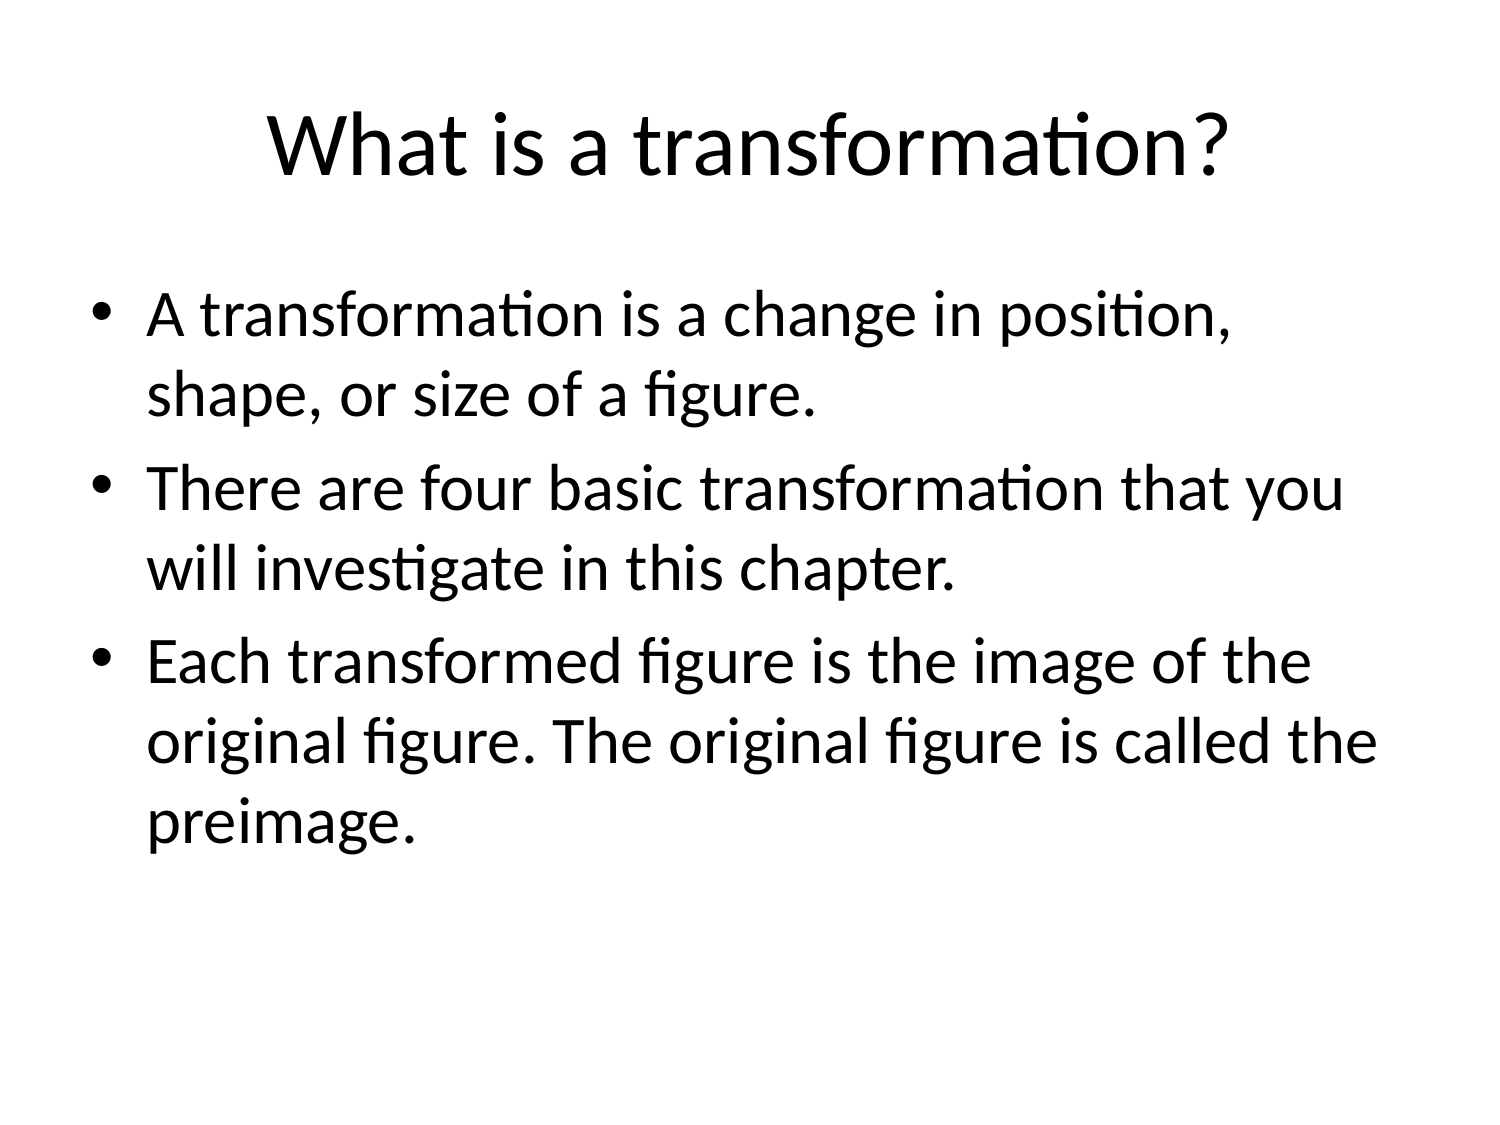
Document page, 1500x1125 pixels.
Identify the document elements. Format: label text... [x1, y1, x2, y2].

title What is a transformation? [75, 45, 1425, 233]
list A transformation is a change in position, shape, or size of a figure. There are four basic transformation that you will investigate in this chapter. Each transformed figure is the image of the original figure. The original figure is called the preimage. [75, 262, 1425, 1005]
